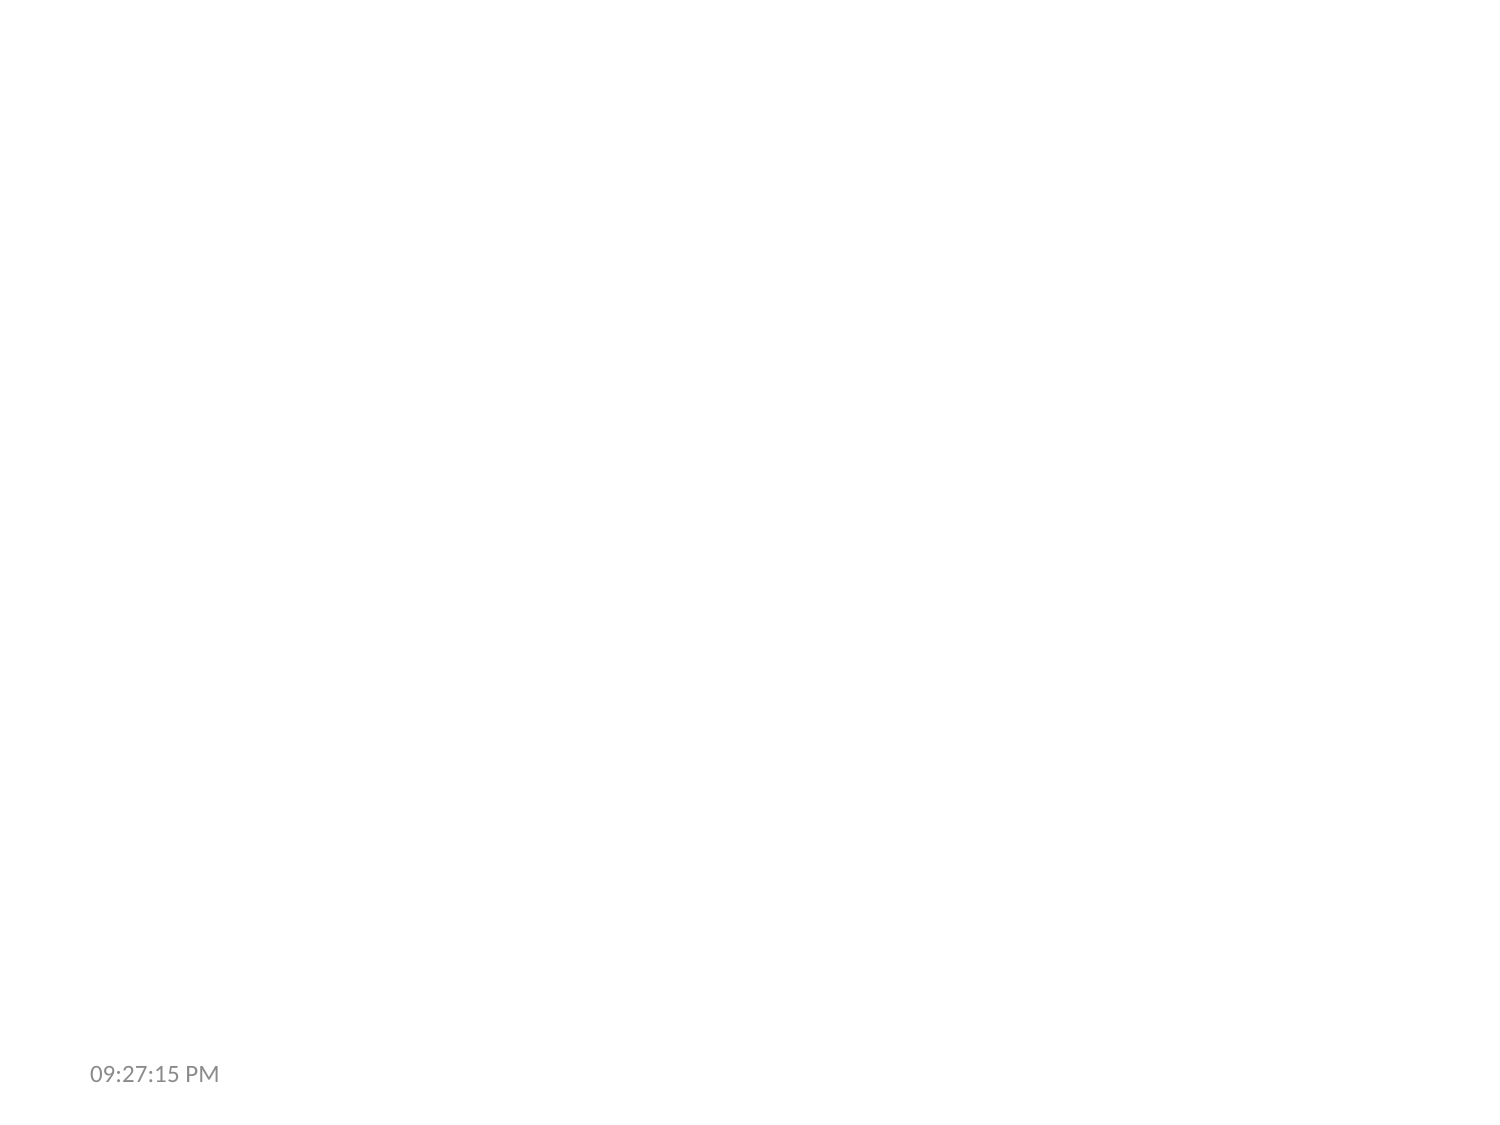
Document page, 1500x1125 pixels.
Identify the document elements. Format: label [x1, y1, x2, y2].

slide_number [75, 1042, 425, 1103]
